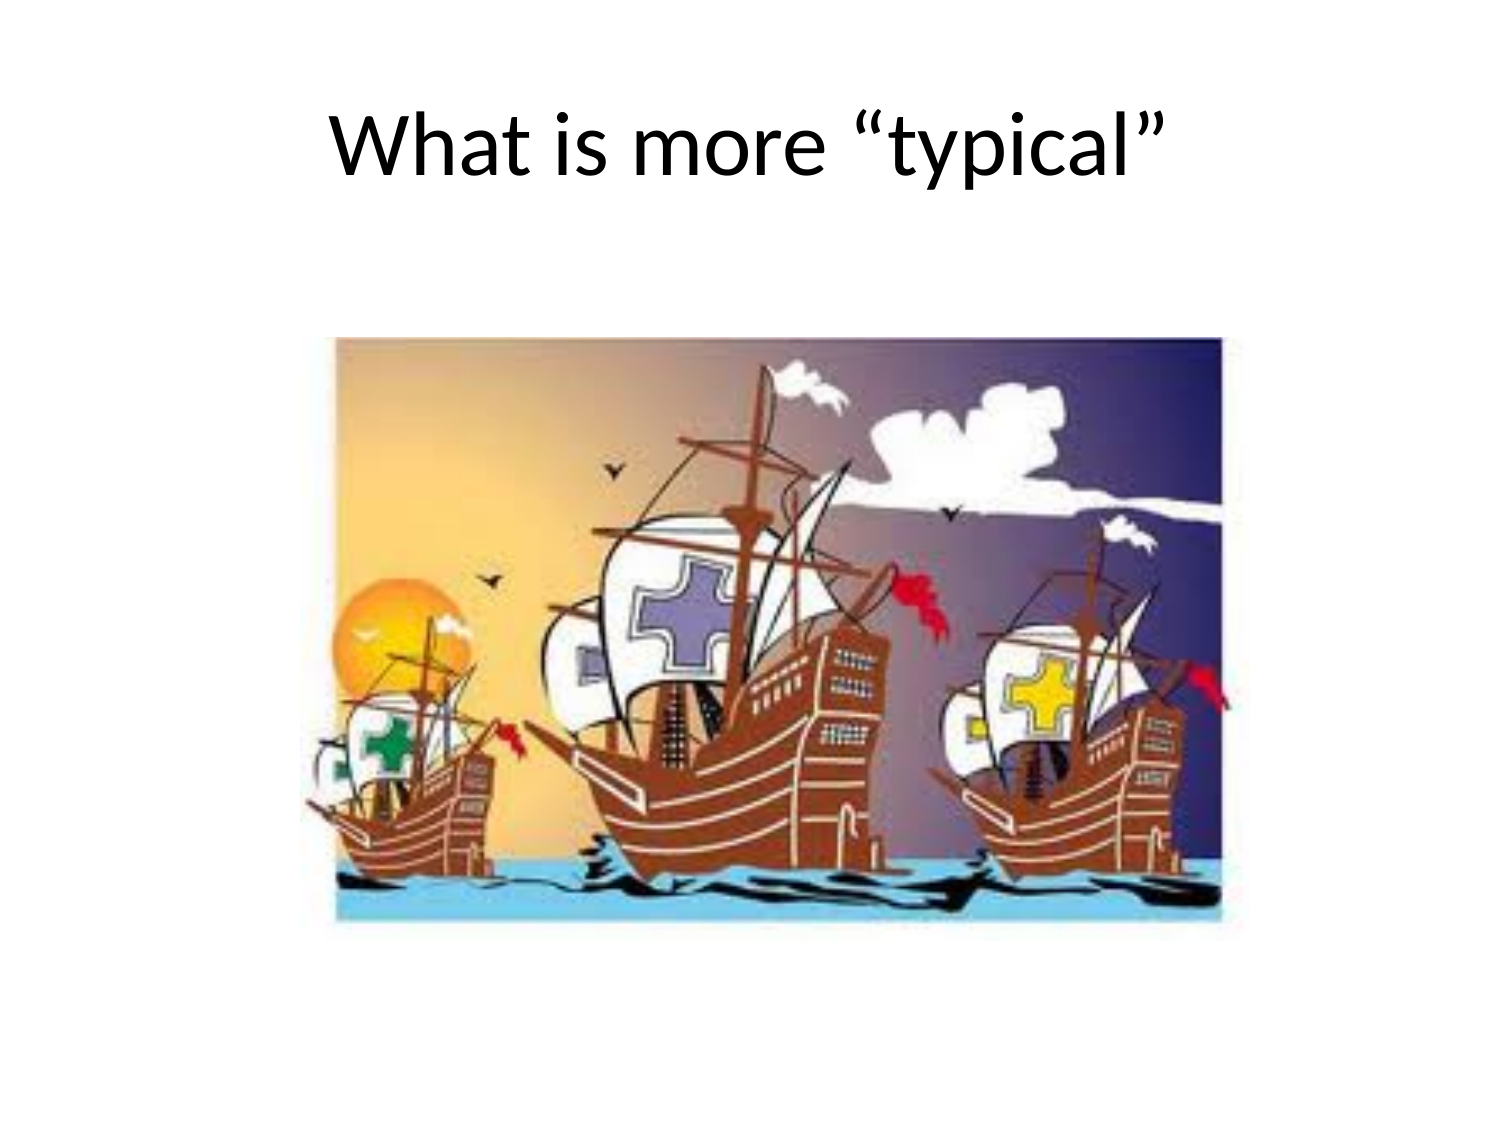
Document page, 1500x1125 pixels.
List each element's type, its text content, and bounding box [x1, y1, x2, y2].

picture [299, 337, 1250, 941]
title What is more “typical” [75, 45, 1425, 233]
